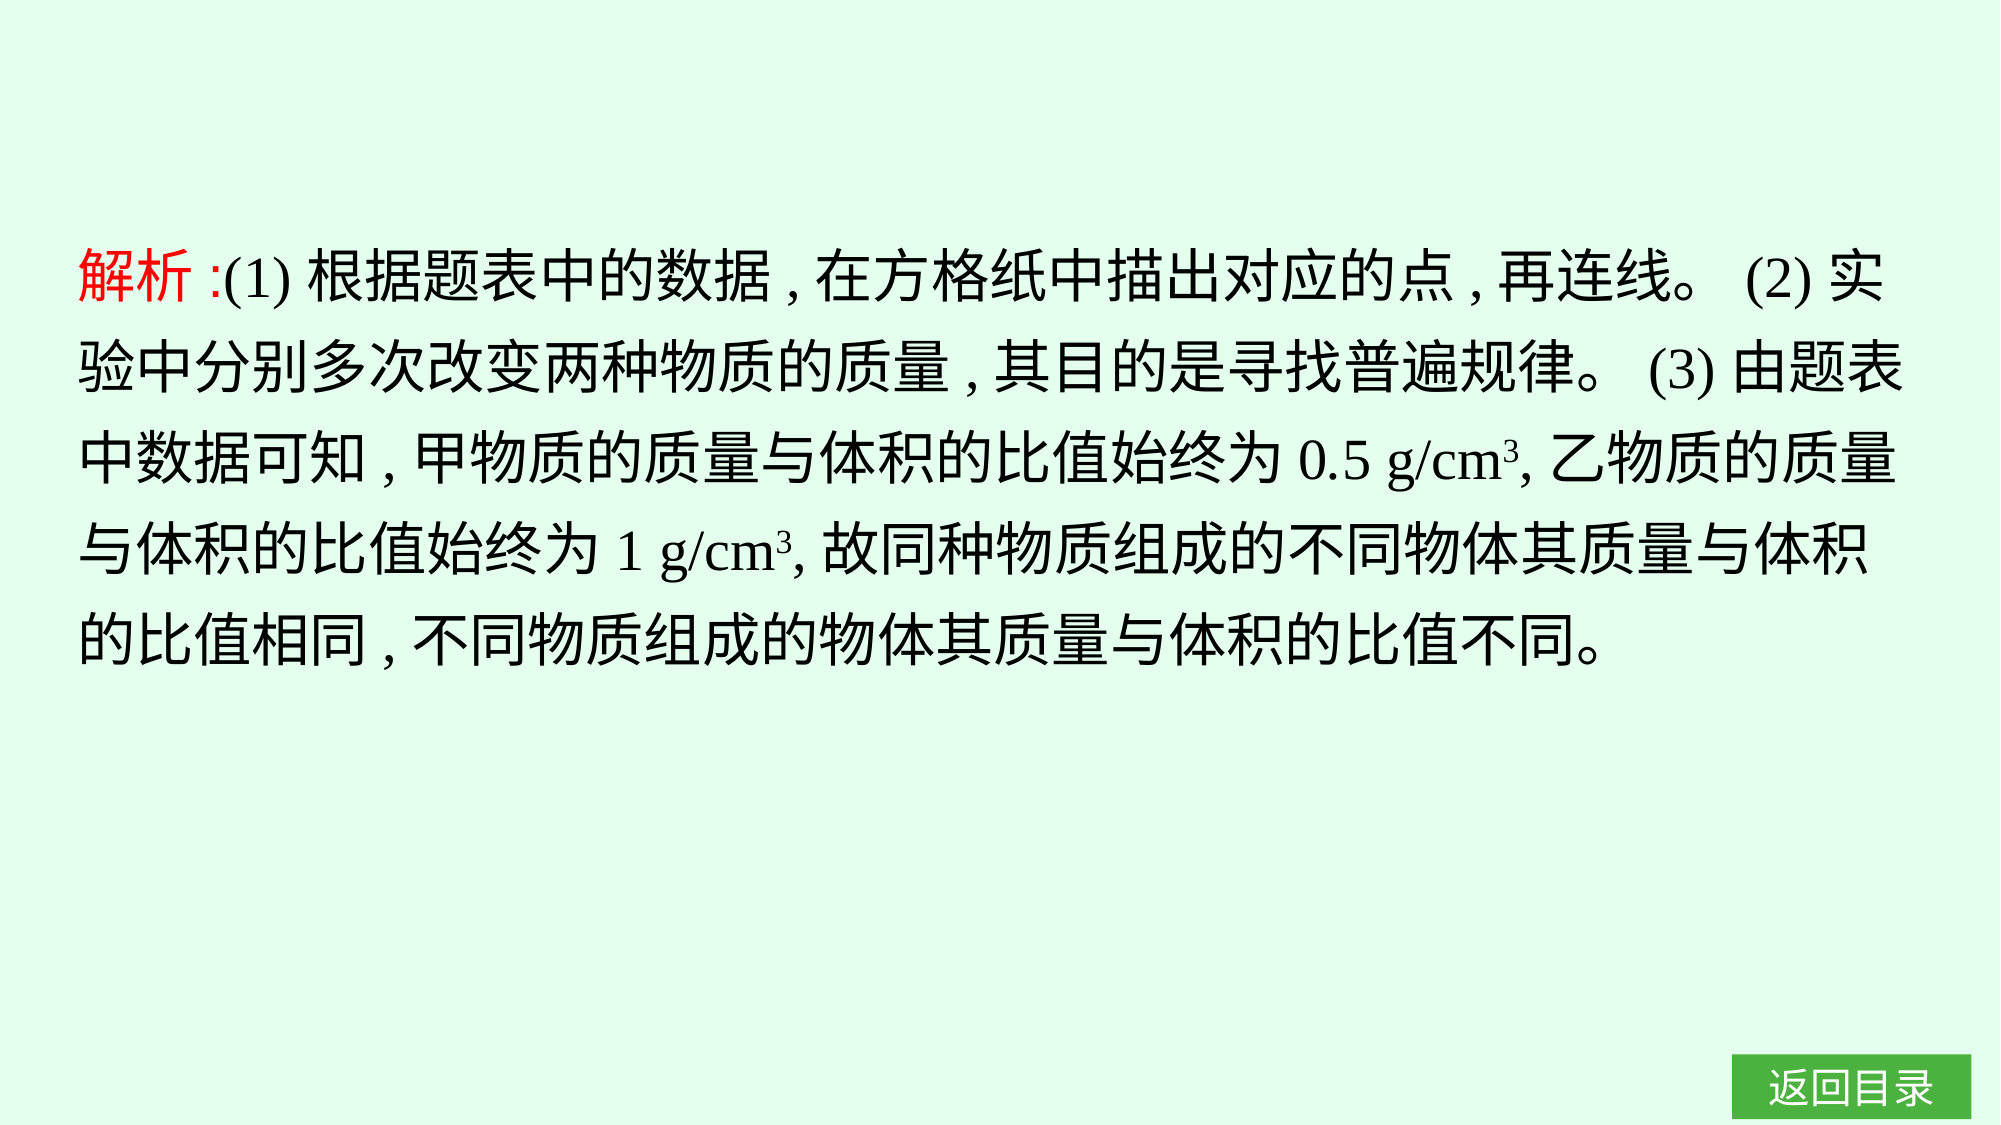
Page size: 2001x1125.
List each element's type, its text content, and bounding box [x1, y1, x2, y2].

text_box 解析:(1)根据题表中的数据,在方格纸中描出对应的点,再连线。(2)实验中分别多次改变两种物质的质量,其目的是寻找普遍规律。(3)由题表中数据可知,甲物质的质量与体积的比值始终为0.5 g/cm3,乙物质的质量与体积的比值始终为1 g/cm3,故同种物质组成的不同物体其质量与体积的比值相同,不同物质组成的物体其质量与体积的比值不同。 [62, 211, 1938, 681]
